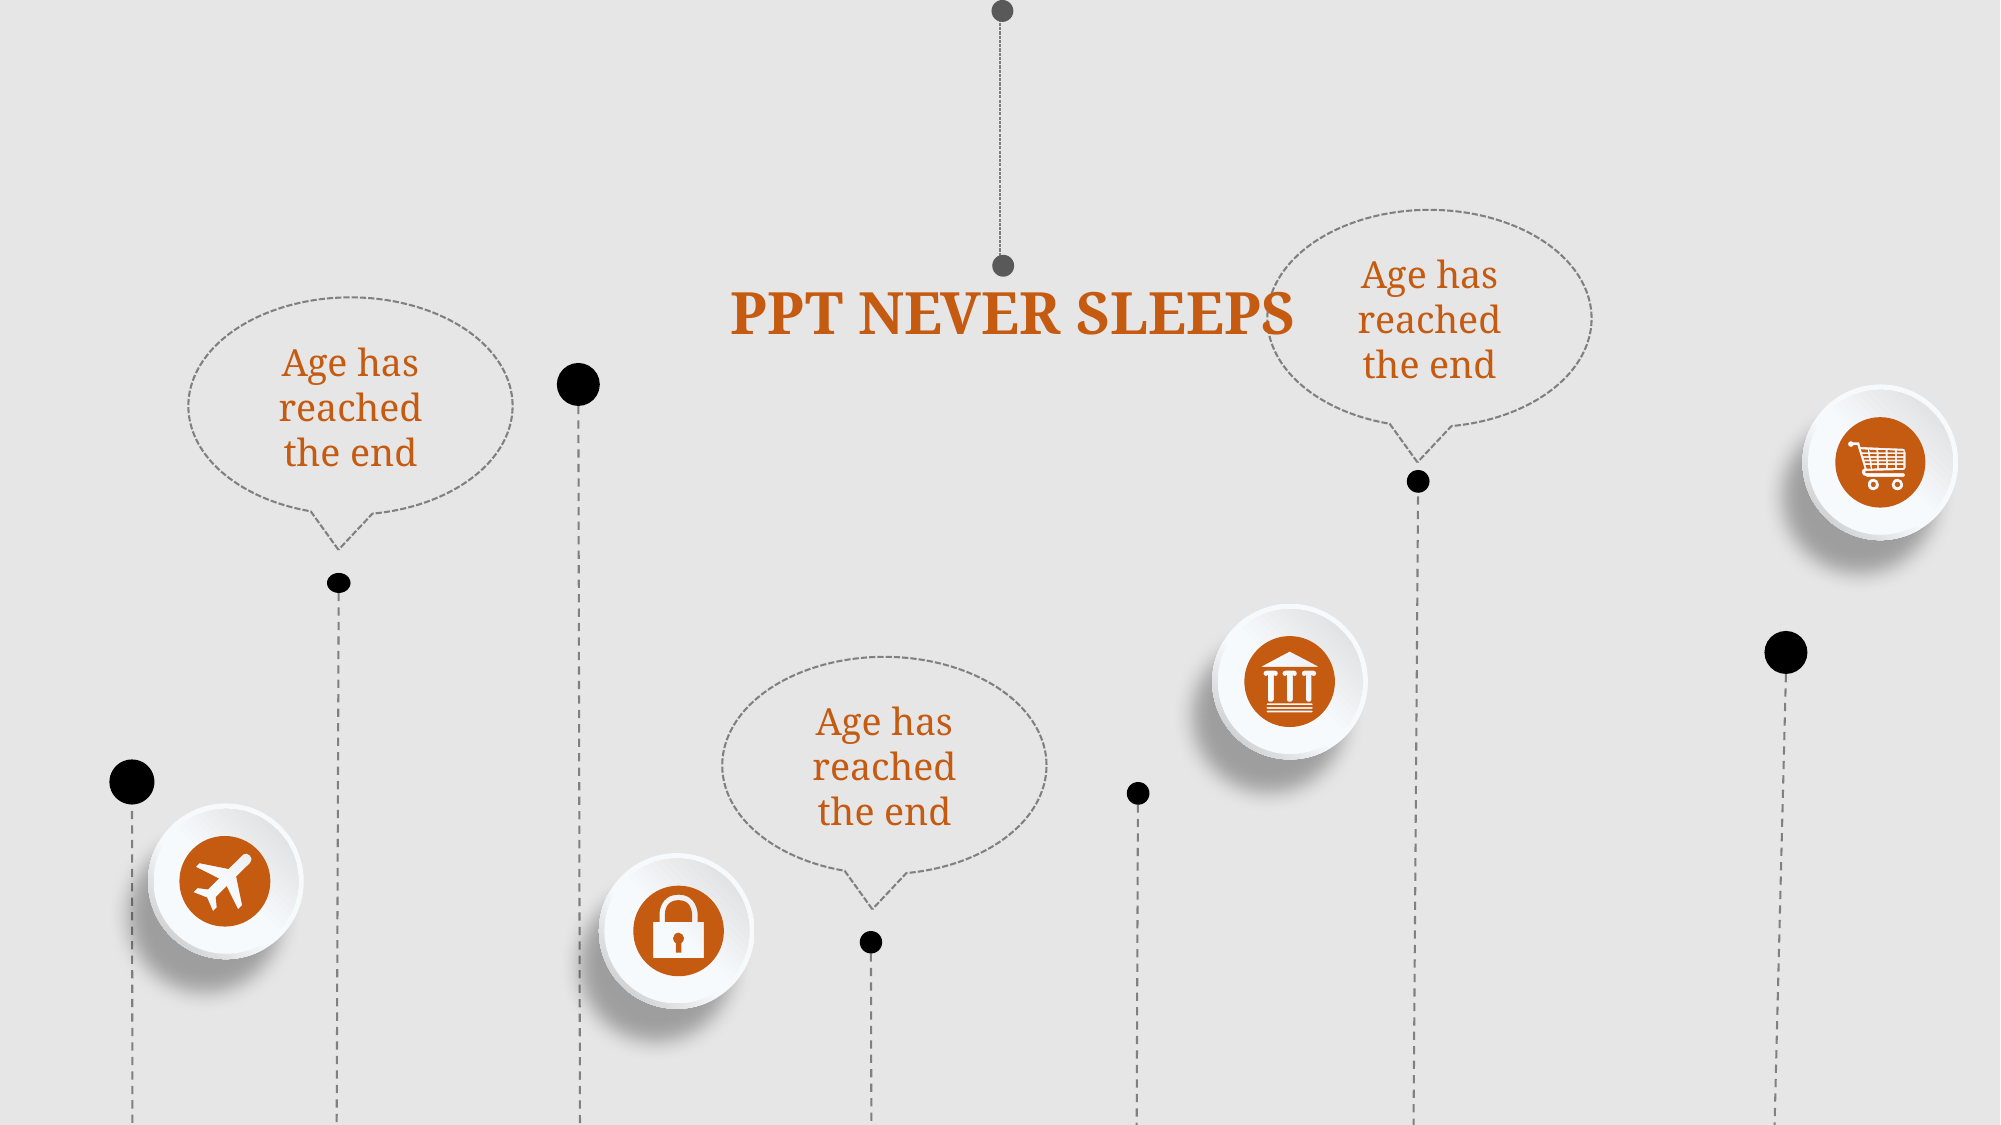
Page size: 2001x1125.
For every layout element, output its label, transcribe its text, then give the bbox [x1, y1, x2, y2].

text_box [1763, 629, 1809, 675]
text_box [1405, 468, 1431, 494]
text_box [1774, 673, 1786, 1125]
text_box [148, 803, 304, 960]
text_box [109, 759, 155, 1125]
text_box Age has reached the end [1275, 208, 1593, 463]
text_box [1125, 780, 1151, 806]
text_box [1802, 384, 1959, 541]
text_box Age has reached the end [187, 296, 514, 551]
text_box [598, 853, 755, 1009]
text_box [1413, 481, 1419, 1125]
text_box Age has reached the end [721, 655, 1048, 910]
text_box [991, 0, 1015, 277]
text_box PPT NEVER SLEEPS [715, 268, 1311, 354]
text_box [858, 929, 884, 955]
text_box [325, 571, 352, 594]
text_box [1212, 603, 1368, 760]
text_box [555, 361, 601, 407]
